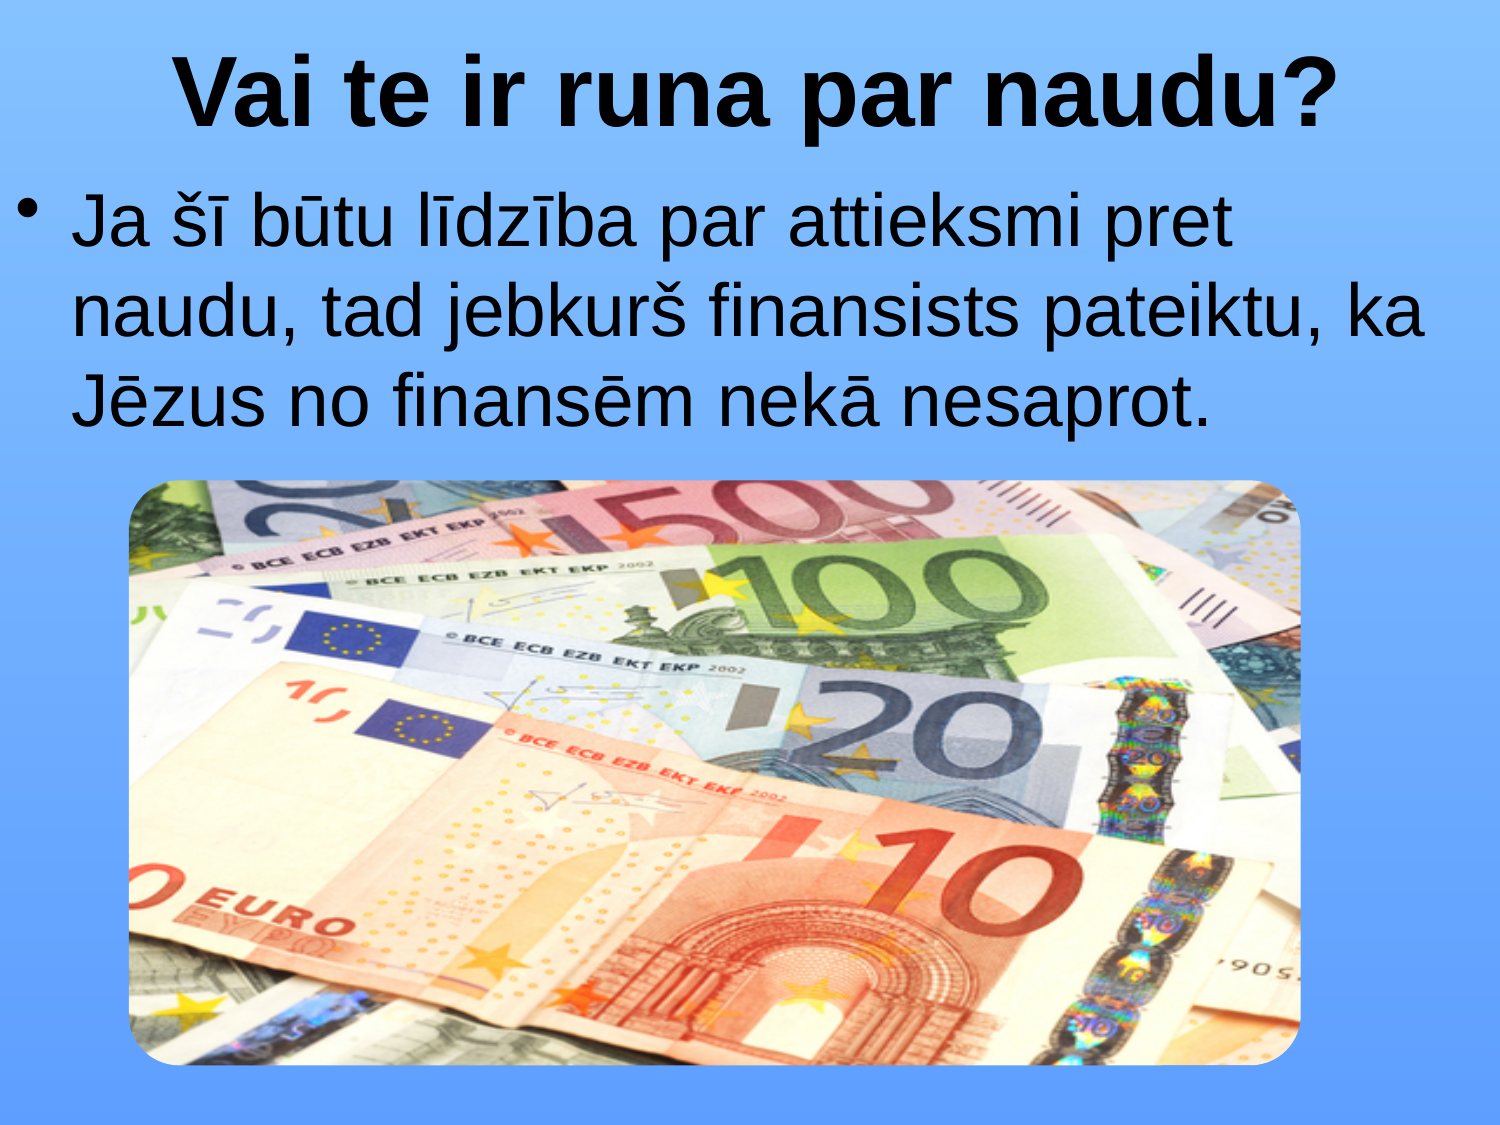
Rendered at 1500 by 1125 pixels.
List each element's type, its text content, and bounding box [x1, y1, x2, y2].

list Ja šī būtu līdzība par attieksmi pret naudu, tad jebkurš finansists pateiktu, ka Jēzus no finansēm nekā nesaprot. [0, 163, 1460, 907]
title Vai te ir runa par naudu? [81, 23, 1433, 149]
picture [128, 480, 1301, 1066]
